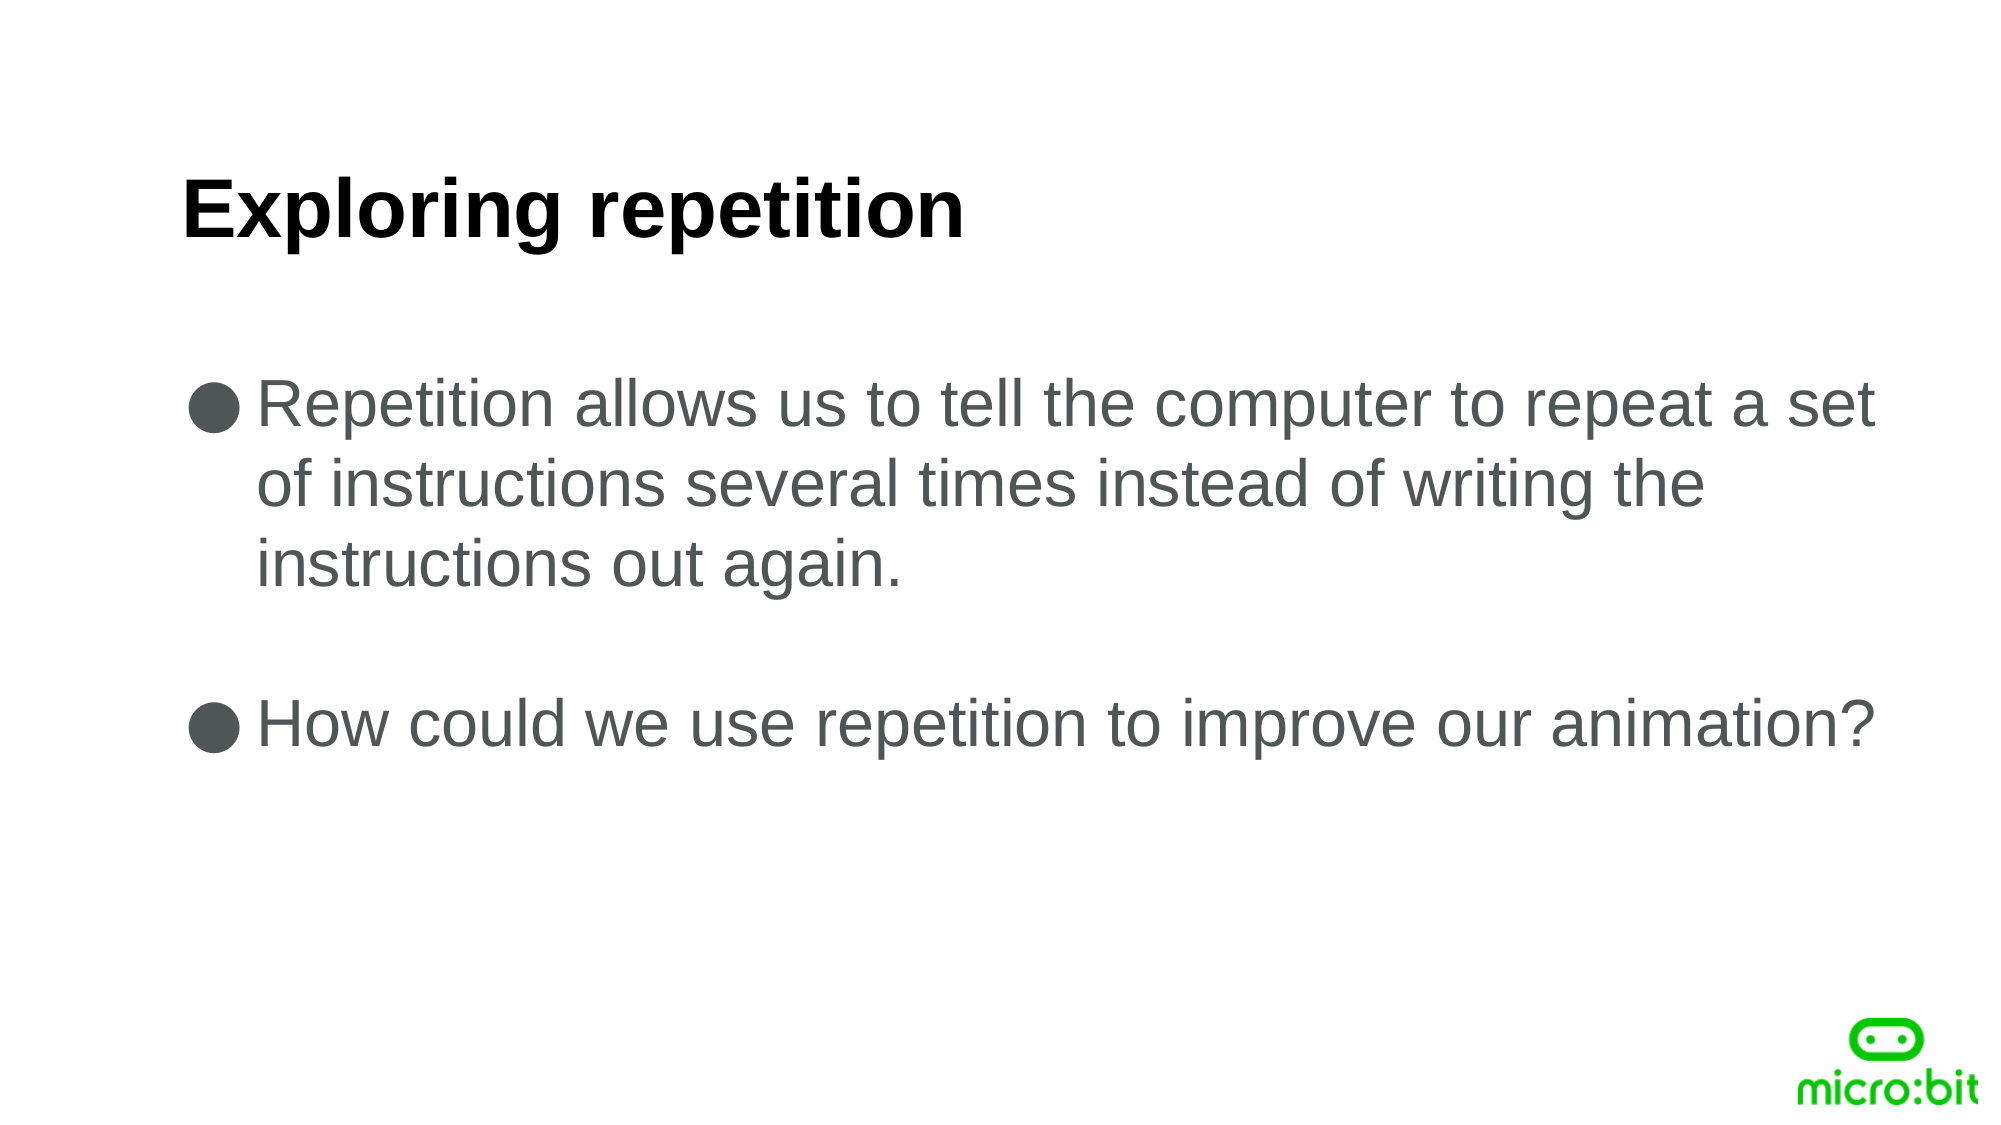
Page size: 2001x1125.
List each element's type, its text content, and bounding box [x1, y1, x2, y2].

text_box Exploring repetition Repetition allows us to tell the computer to repeat a set of instructions several times instead of writing the instructions out again. How could we use repetition to improve our animation? [166, 60, 1918, 884]
picture [1797, 1017, 1978, 1106]
